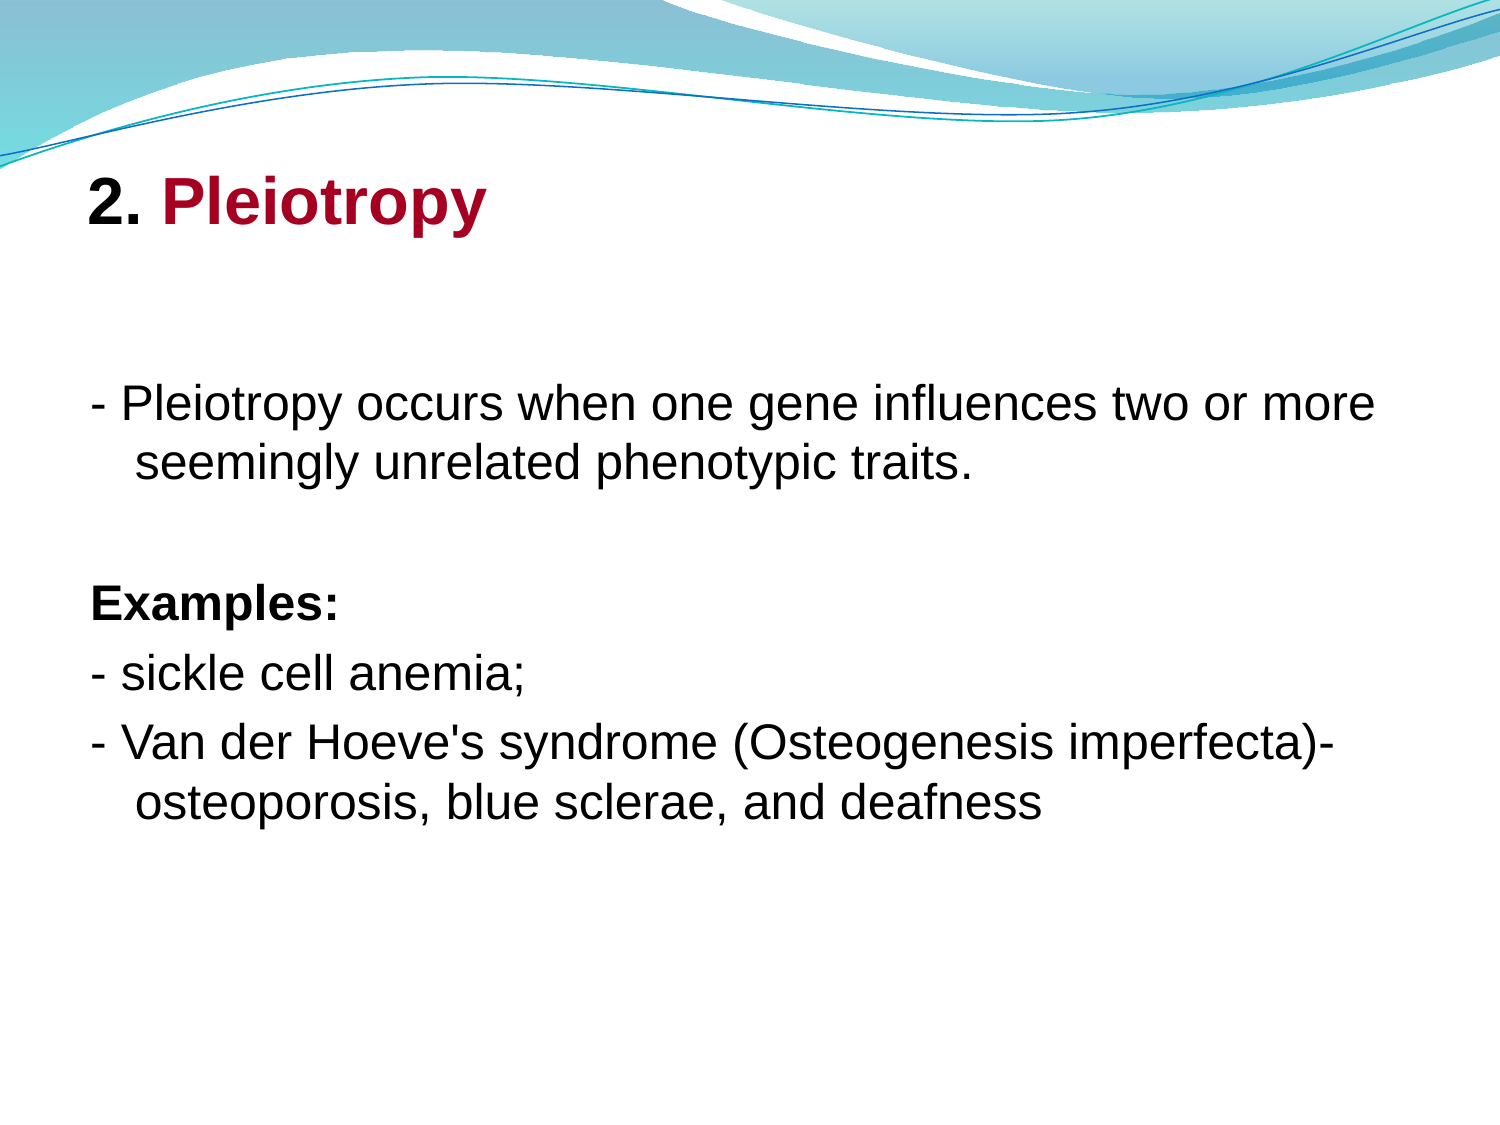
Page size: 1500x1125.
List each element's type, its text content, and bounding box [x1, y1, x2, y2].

title 2. Pleiotropy [87, 50, 1438, 238]
list - Pleiotropy occurs when one gene influences two or more seemingly unrelated phenotypic traits. Examples: - sickle cell anemia; - Van der Hoeve's syndrome (Osteogenesis imperfecta)- osteoporosis, blue sclerae, and deafness [75, 362, 1425, 1038]
